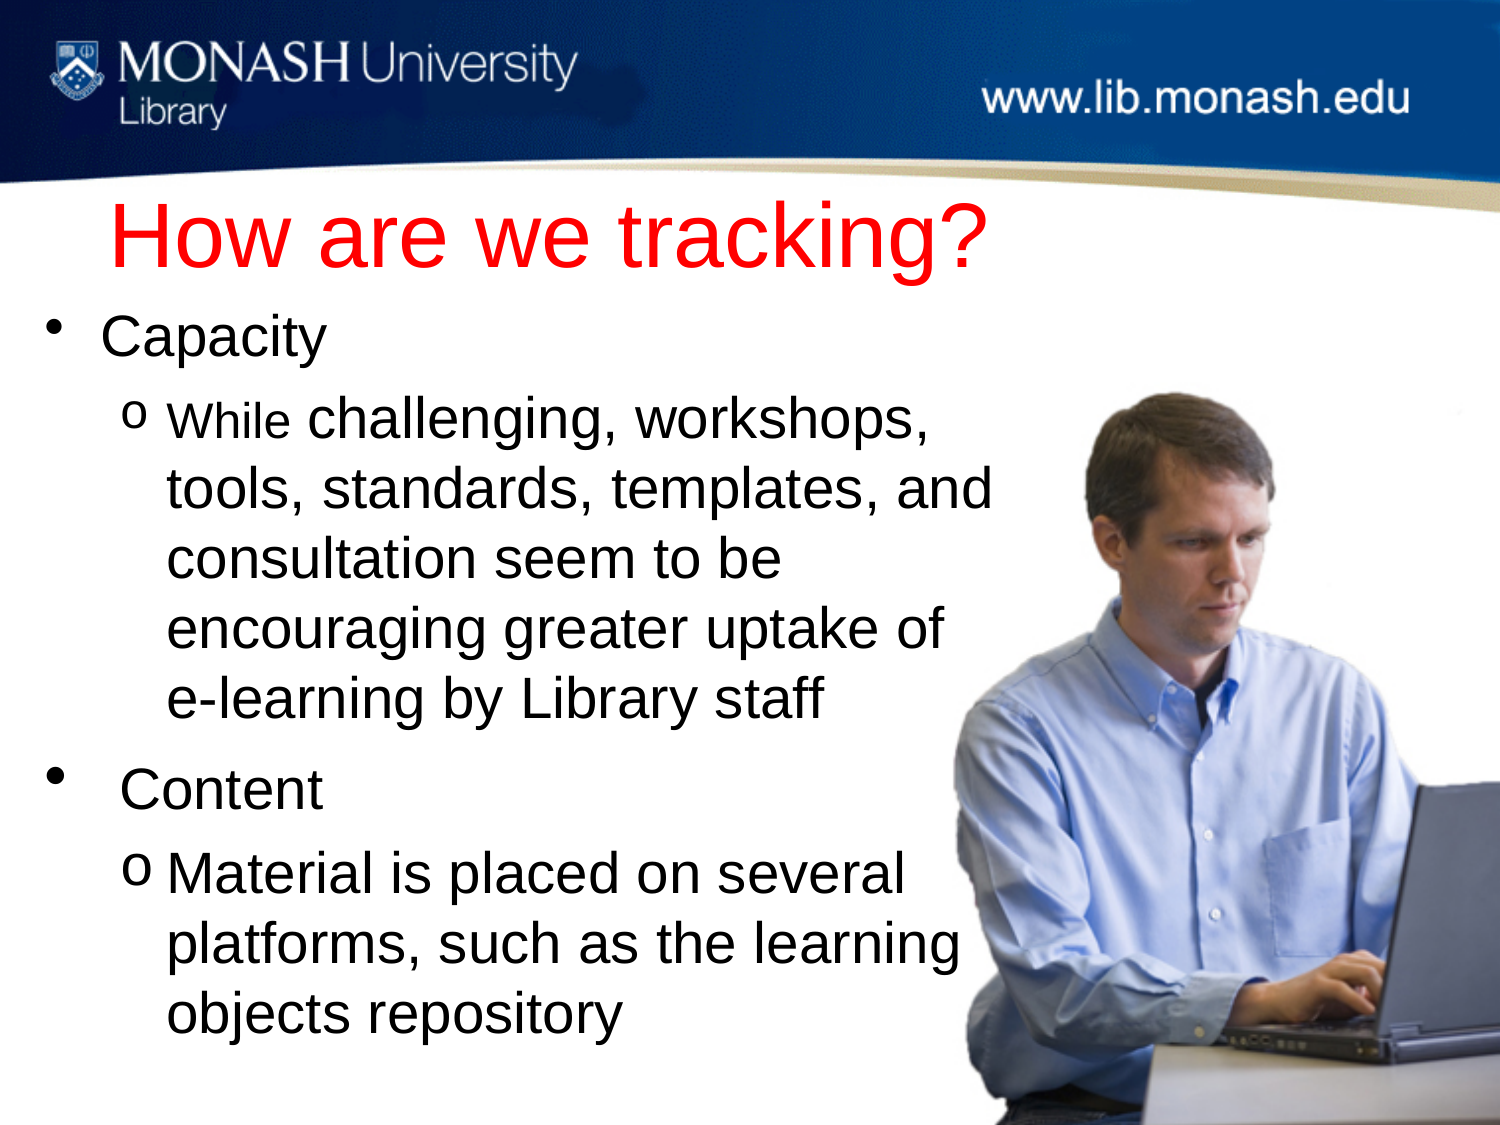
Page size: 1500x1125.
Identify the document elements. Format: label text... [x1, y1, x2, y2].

list Capacity While challenging, workshops, tools, standards, templates, and consultation seem to be encouraging greater uptake of e-learning by Library staff Content Material is placed on several platforms, such as the learning objects repository [29, 290, 1105, 910]
picture [0, 0, 1500, 1125]
title How are we tracking? [93, 136, 1444, 325]
